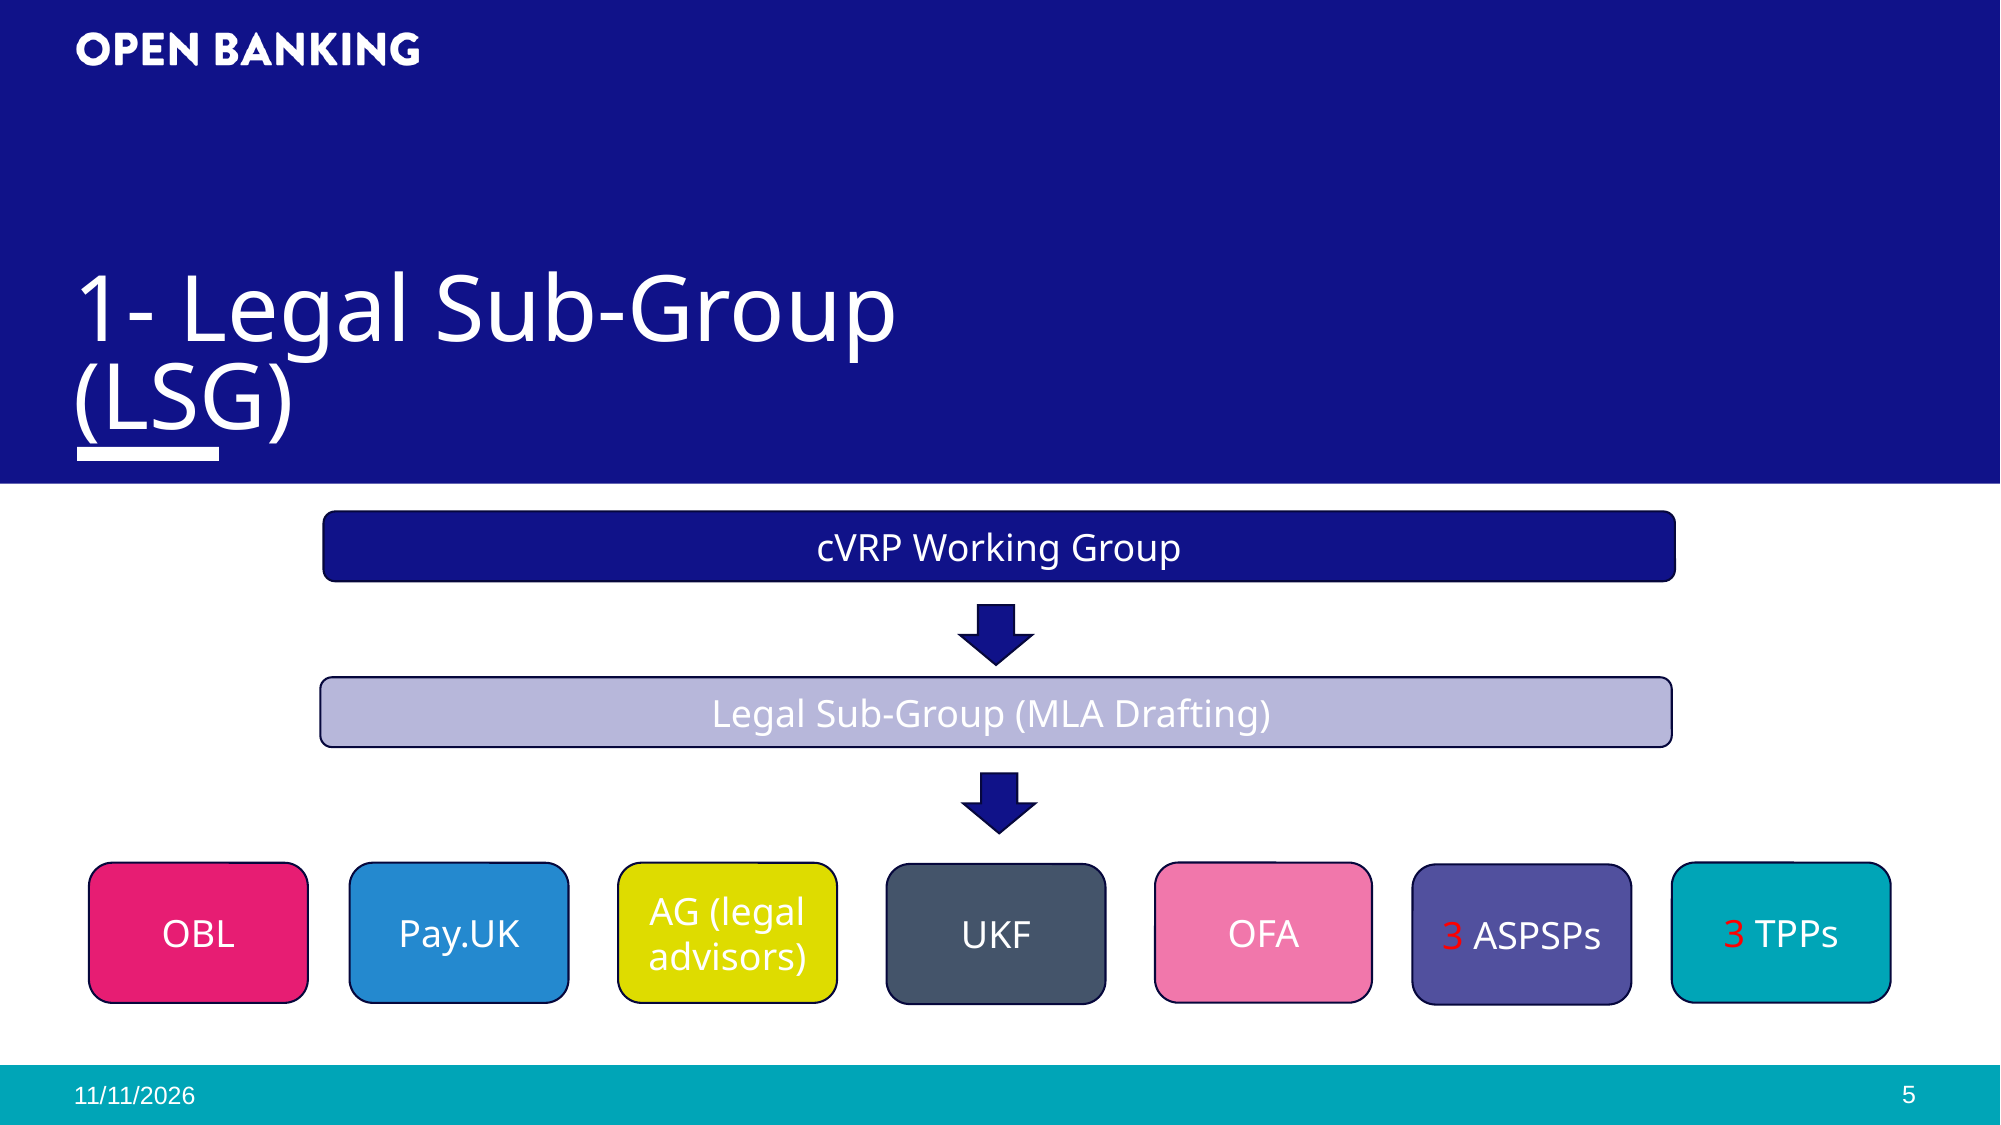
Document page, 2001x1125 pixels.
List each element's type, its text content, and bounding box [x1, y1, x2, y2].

text_box [957, 604, 1035, 667]
picture [43, 0, 452, 97]
text_box OFA [1153, 861, 1374, 1004]
text_box Pay.UK [348, 861, 570, 1004]
title 1- Legal Sub-Group (LSG) [59, 163, 1000, 455]
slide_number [59, 1065, 509, 1125]
text_box 3 ASPSPs [1411, 863, 1633, 1006]
footer [662, 1064, 1338, 1124]
slide_number 5 [1412, 1064, 1932, 1124]
text_box UKF [885, 862, 1107, 1006]
text_box 3 TPPs [1670, 861, 1892, 1004]
text_box OBL [87, 861, 309, 1004]
text_box cVRP Working Group [322, 510, 1677, 583]
text_box Legal Sub-Group (MLA Drafting) [319, 676, 1673, 749]
text_box AG (legal advisors) [617, 861, 839, 1004]
text_box [960, 772, 1039, 835]
